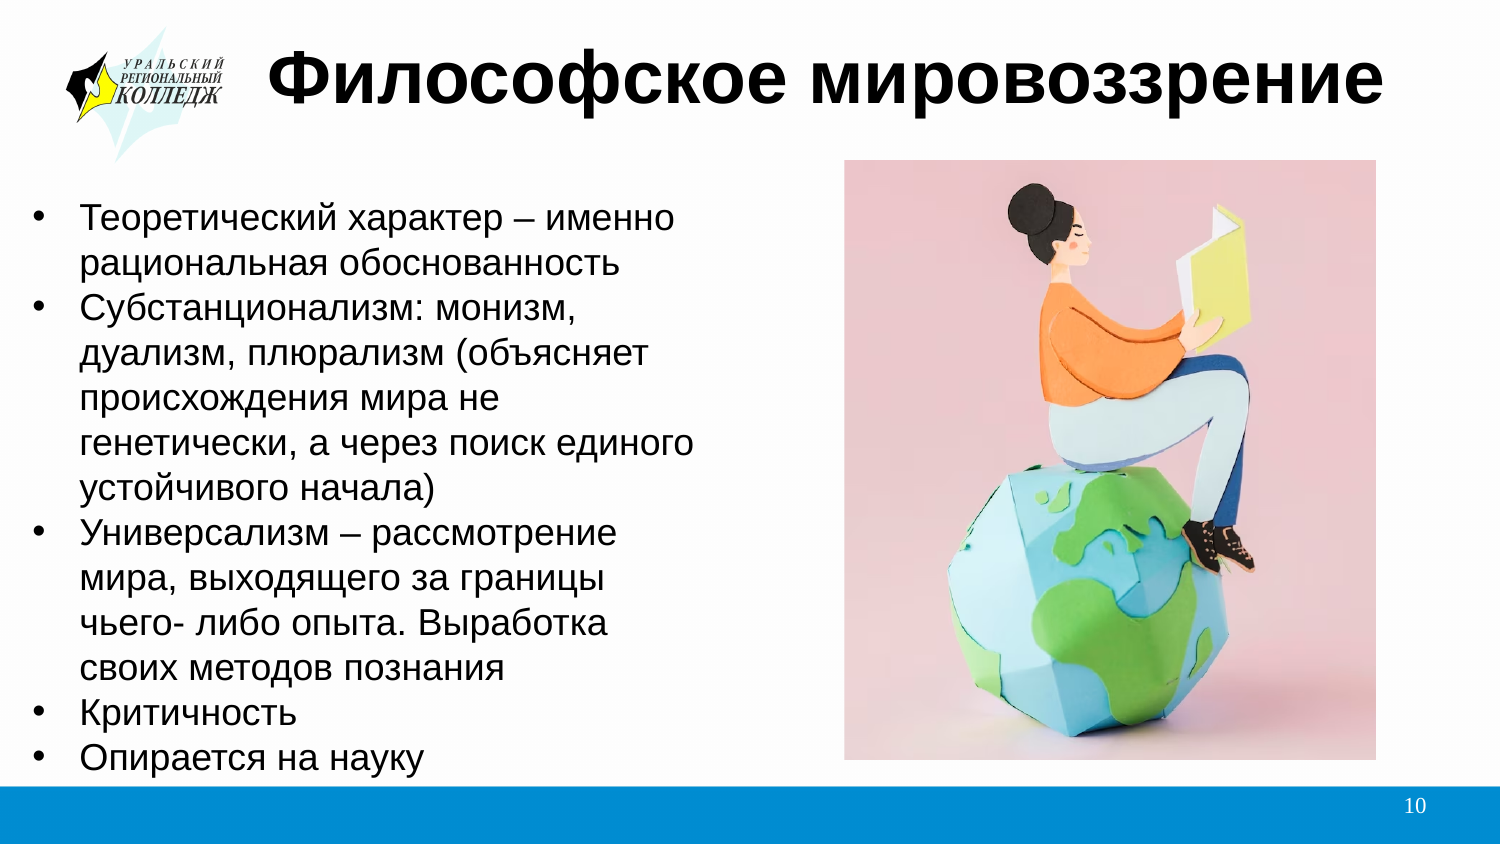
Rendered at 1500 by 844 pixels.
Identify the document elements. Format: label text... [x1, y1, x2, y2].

text_box Теоретический характер – именно рациональная обоснованность Субстанционализм: монизм, дуализм, плюрализм (объясняет происхождения мира не генетически, а через поиск единого устойчивого начала) Универсализм – рассмотрение мира, выходящего за границы чьего- либо опыта. Выработка своих методов познания Критичность Опирается на науку [17, 185, 715, 786]
picture [0, 0, 1500, 786]
slide_number 10 [1059, 782, 1439, 827]
text_box Философское мировоззрение [229, 20, 1424, 126]
